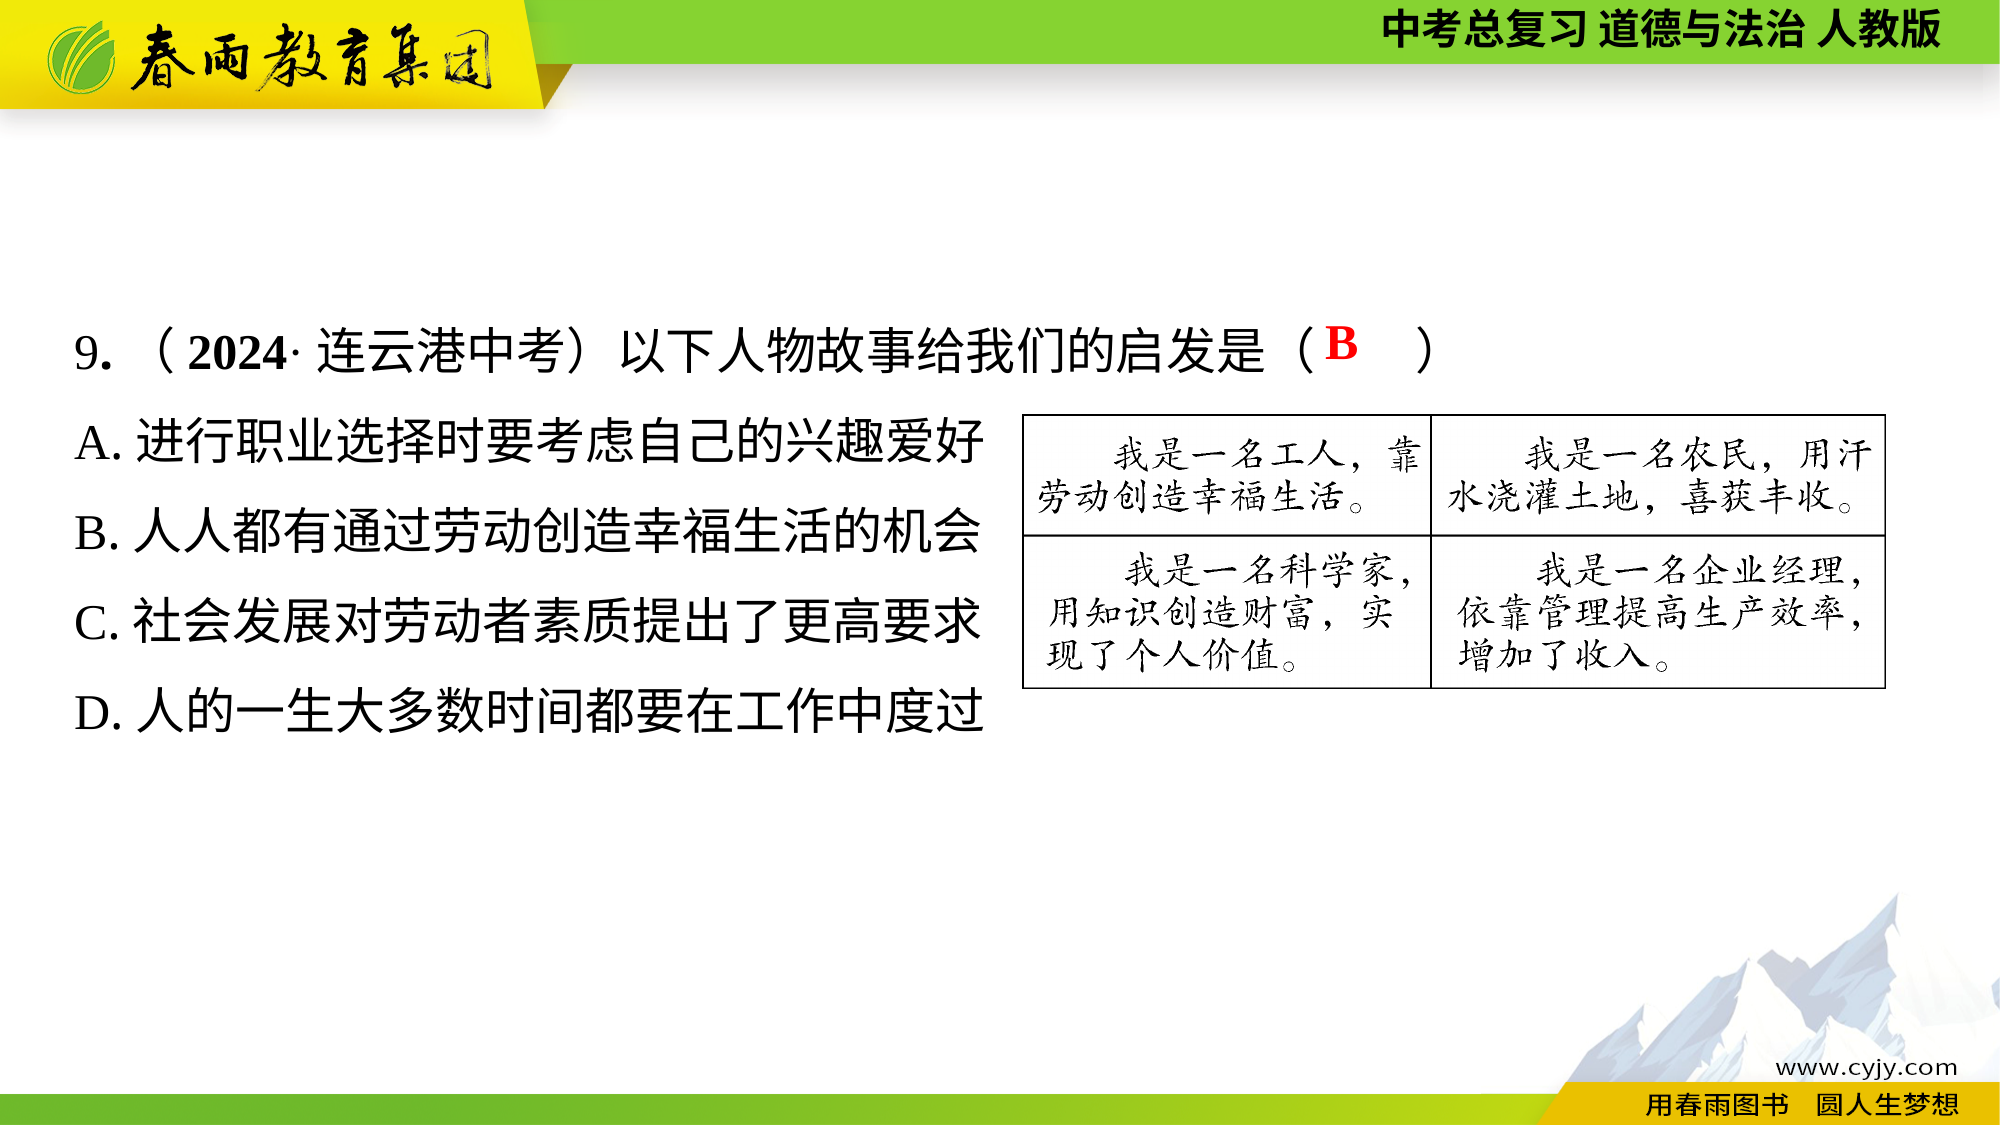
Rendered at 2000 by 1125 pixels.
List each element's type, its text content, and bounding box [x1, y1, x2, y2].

list 9.（2024·连云港中考）以下人物故事给我们的启发是（ ） A.进行职业选择时要考虑自己的兴趣爱好 B.人人都有通过劳动创造幸福生活的机会 C.社会发展对劳动者素质提出了更高要求 D.人的一生大多数时间都要在工作中度过 [59, 281, 1944, 740]
text_box B [1310, 301, 1374, 377]
picture [0, 0, 2000, 1125]
